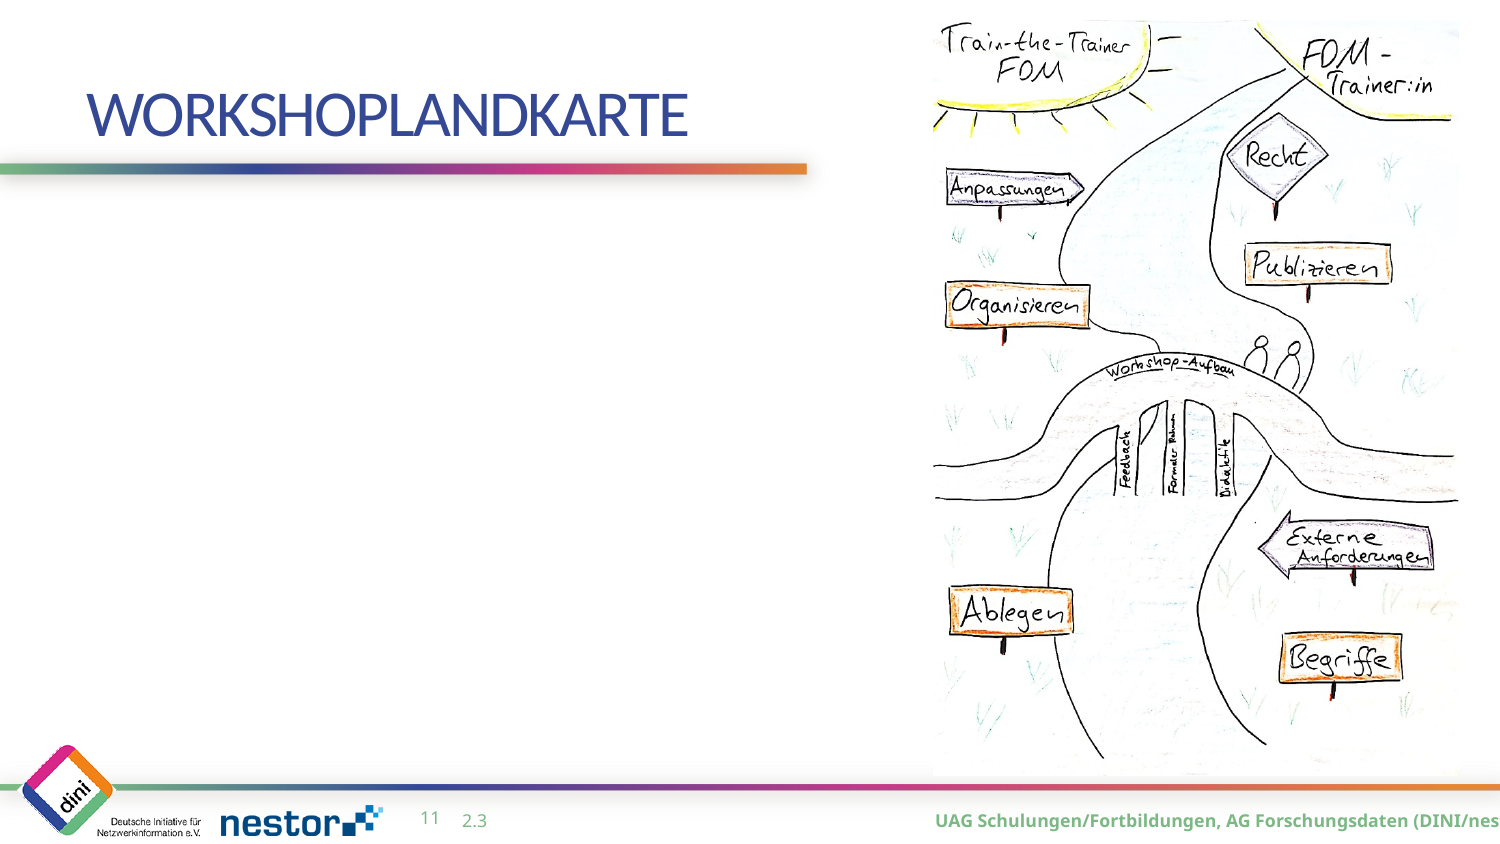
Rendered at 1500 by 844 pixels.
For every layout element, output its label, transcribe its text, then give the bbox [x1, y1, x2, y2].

picture [0, 19, 1500, 844]
slide_number 10 [406, 801, 454, 841]
picture [0, 138, 837, 204]
text_box 2.3 [433, 801, 502, 838]
title Workshoplandkarte [77, 61, 927, 158]
picture [1280, 819, 1289, 825]
picture [1423, 817, 1428, 825]
